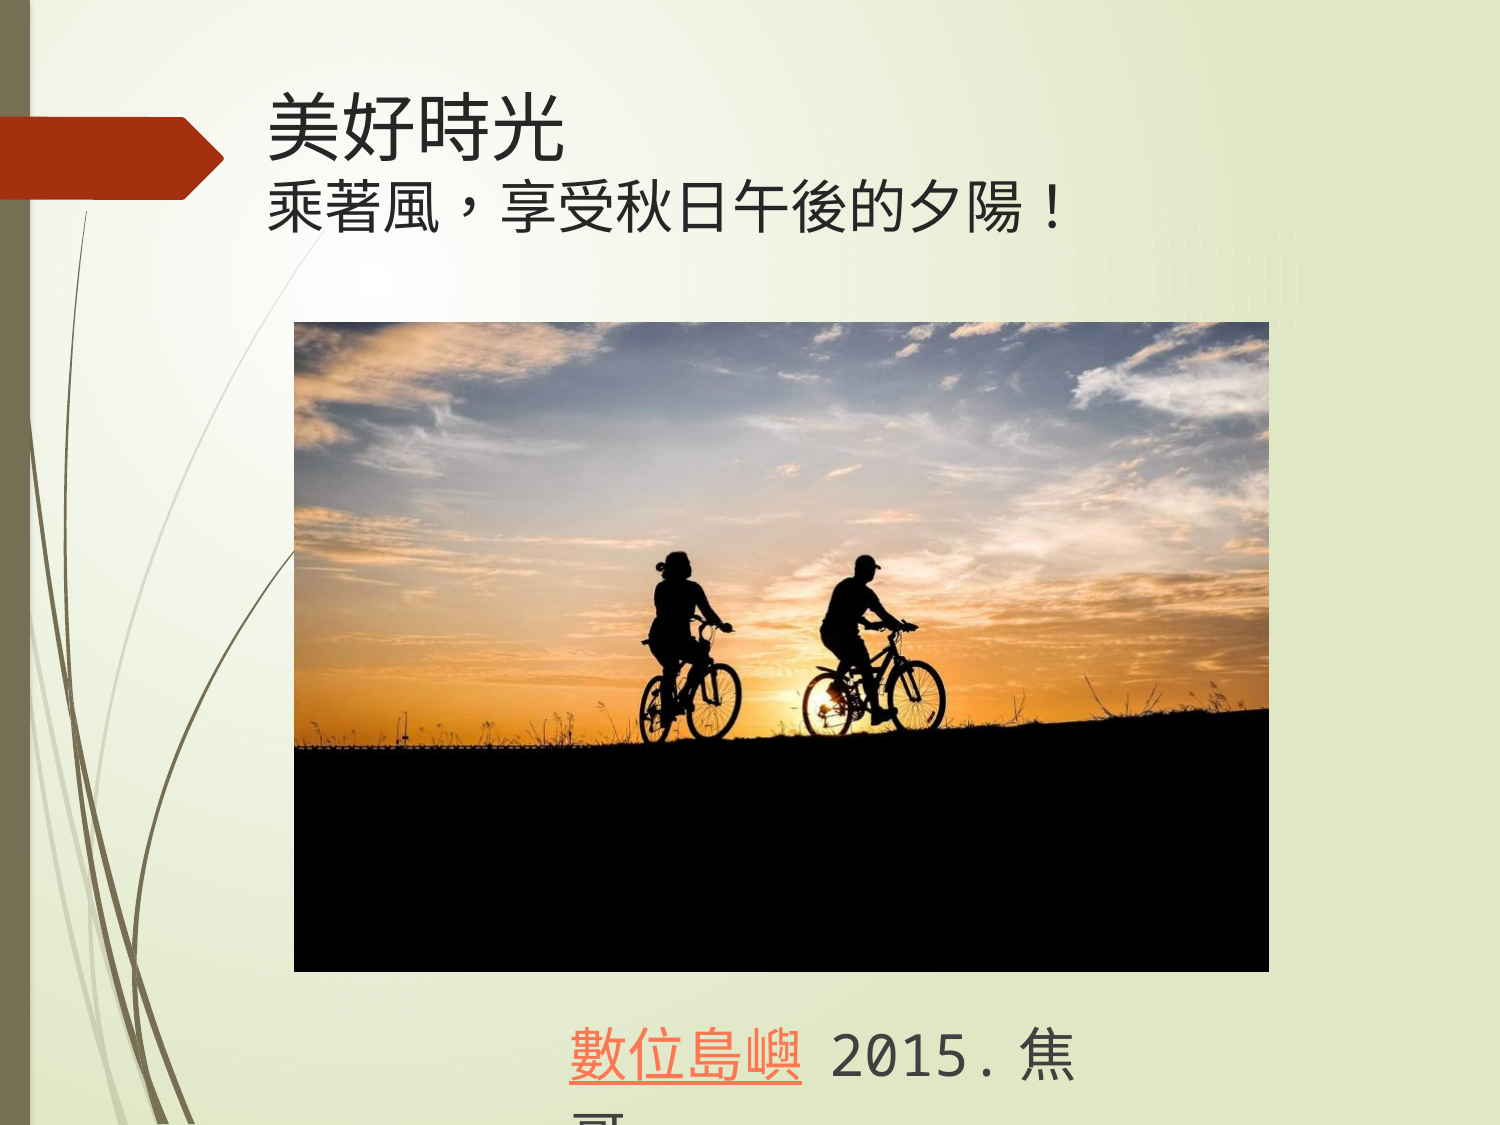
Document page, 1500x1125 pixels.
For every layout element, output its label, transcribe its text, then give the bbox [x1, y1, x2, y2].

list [294, 321, 1270, 972]
title 美好時光 乘著風，享受秋日午後的夕陽！ [251, 73, 1438, 284]
text_box 數位島嶼 2015.焦哥 [554, 1010, 1135, 1100]
